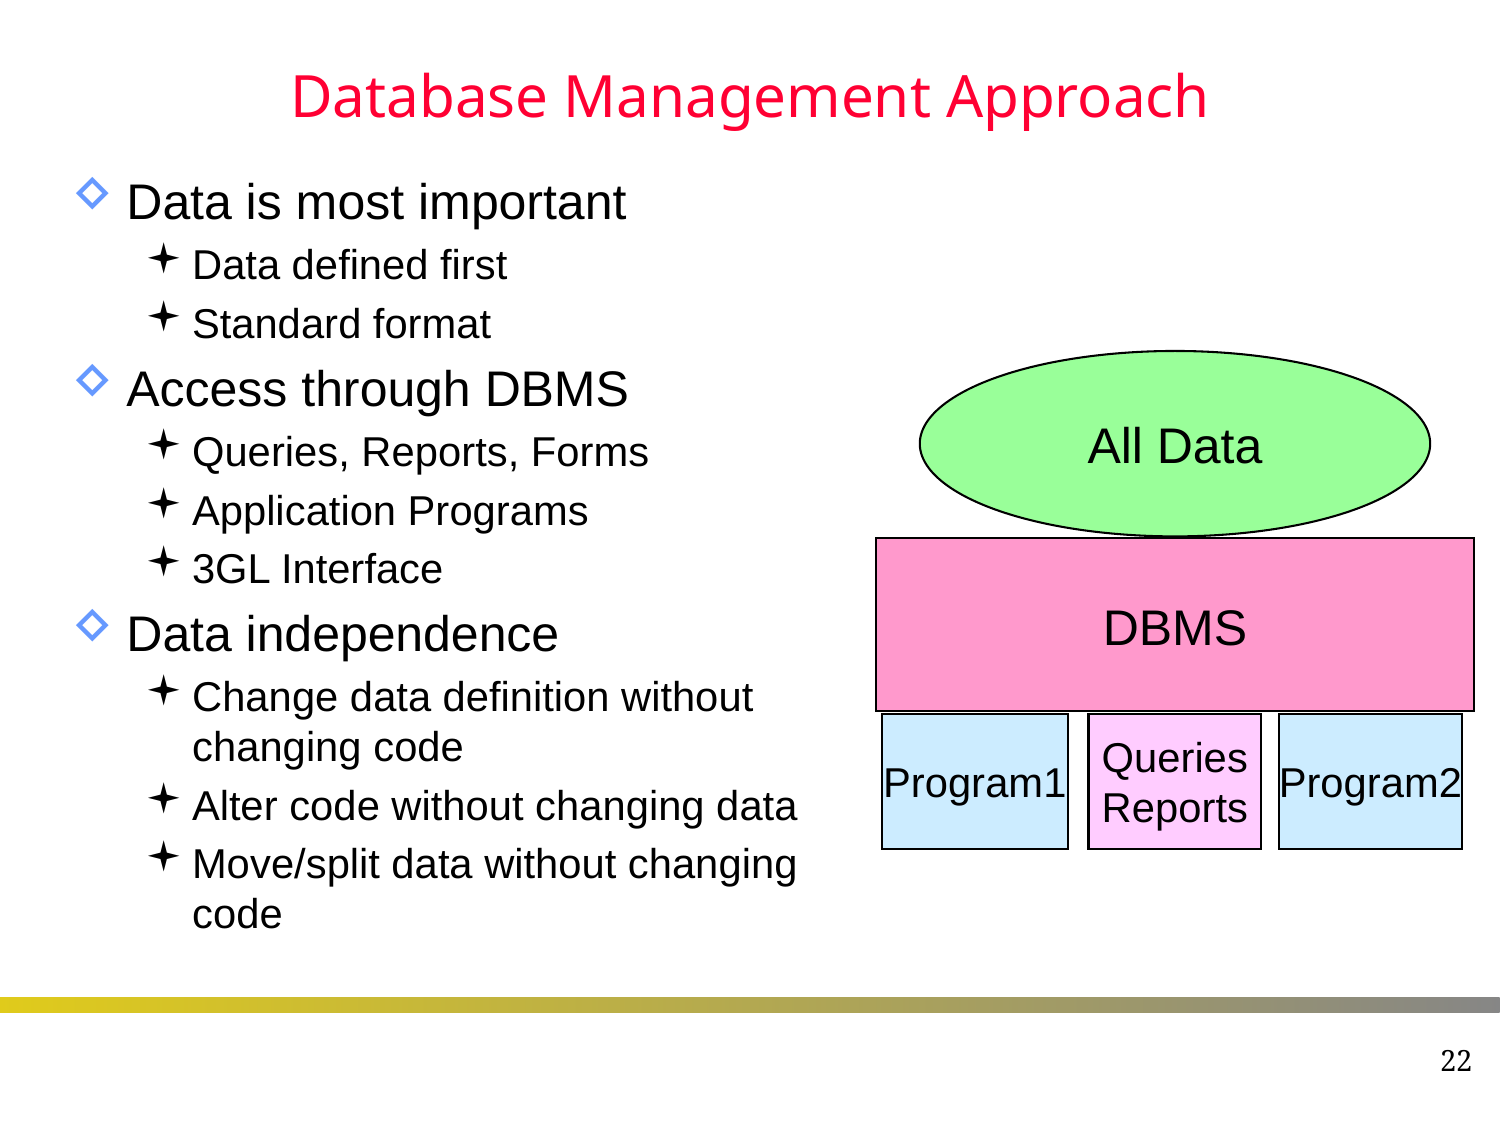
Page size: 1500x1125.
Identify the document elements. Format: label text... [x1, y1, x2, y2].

slide_number 22 [1174, 1024, 1488, 1101]
text_box Queries Reports [1088, 713, 1262, 849]
text_box Program1 [882, 713, 1068, 849]
text_box DBMS [876, 538, 1474, 712]
title Database Management Approach [0, 0, 1500, 188]
text_box All Data [919, 350, 1431, 537]
list Data is most important Data defined first Standard format Access through DBMS Queries, Reports, Forms Application Programs 3GL Interface Data independence Change data definition without changing code Alter code without changing data Move/split data without changing code [54, 162, 838, 1001]
text_box Program2 [1279, 713, 1462, 849]
